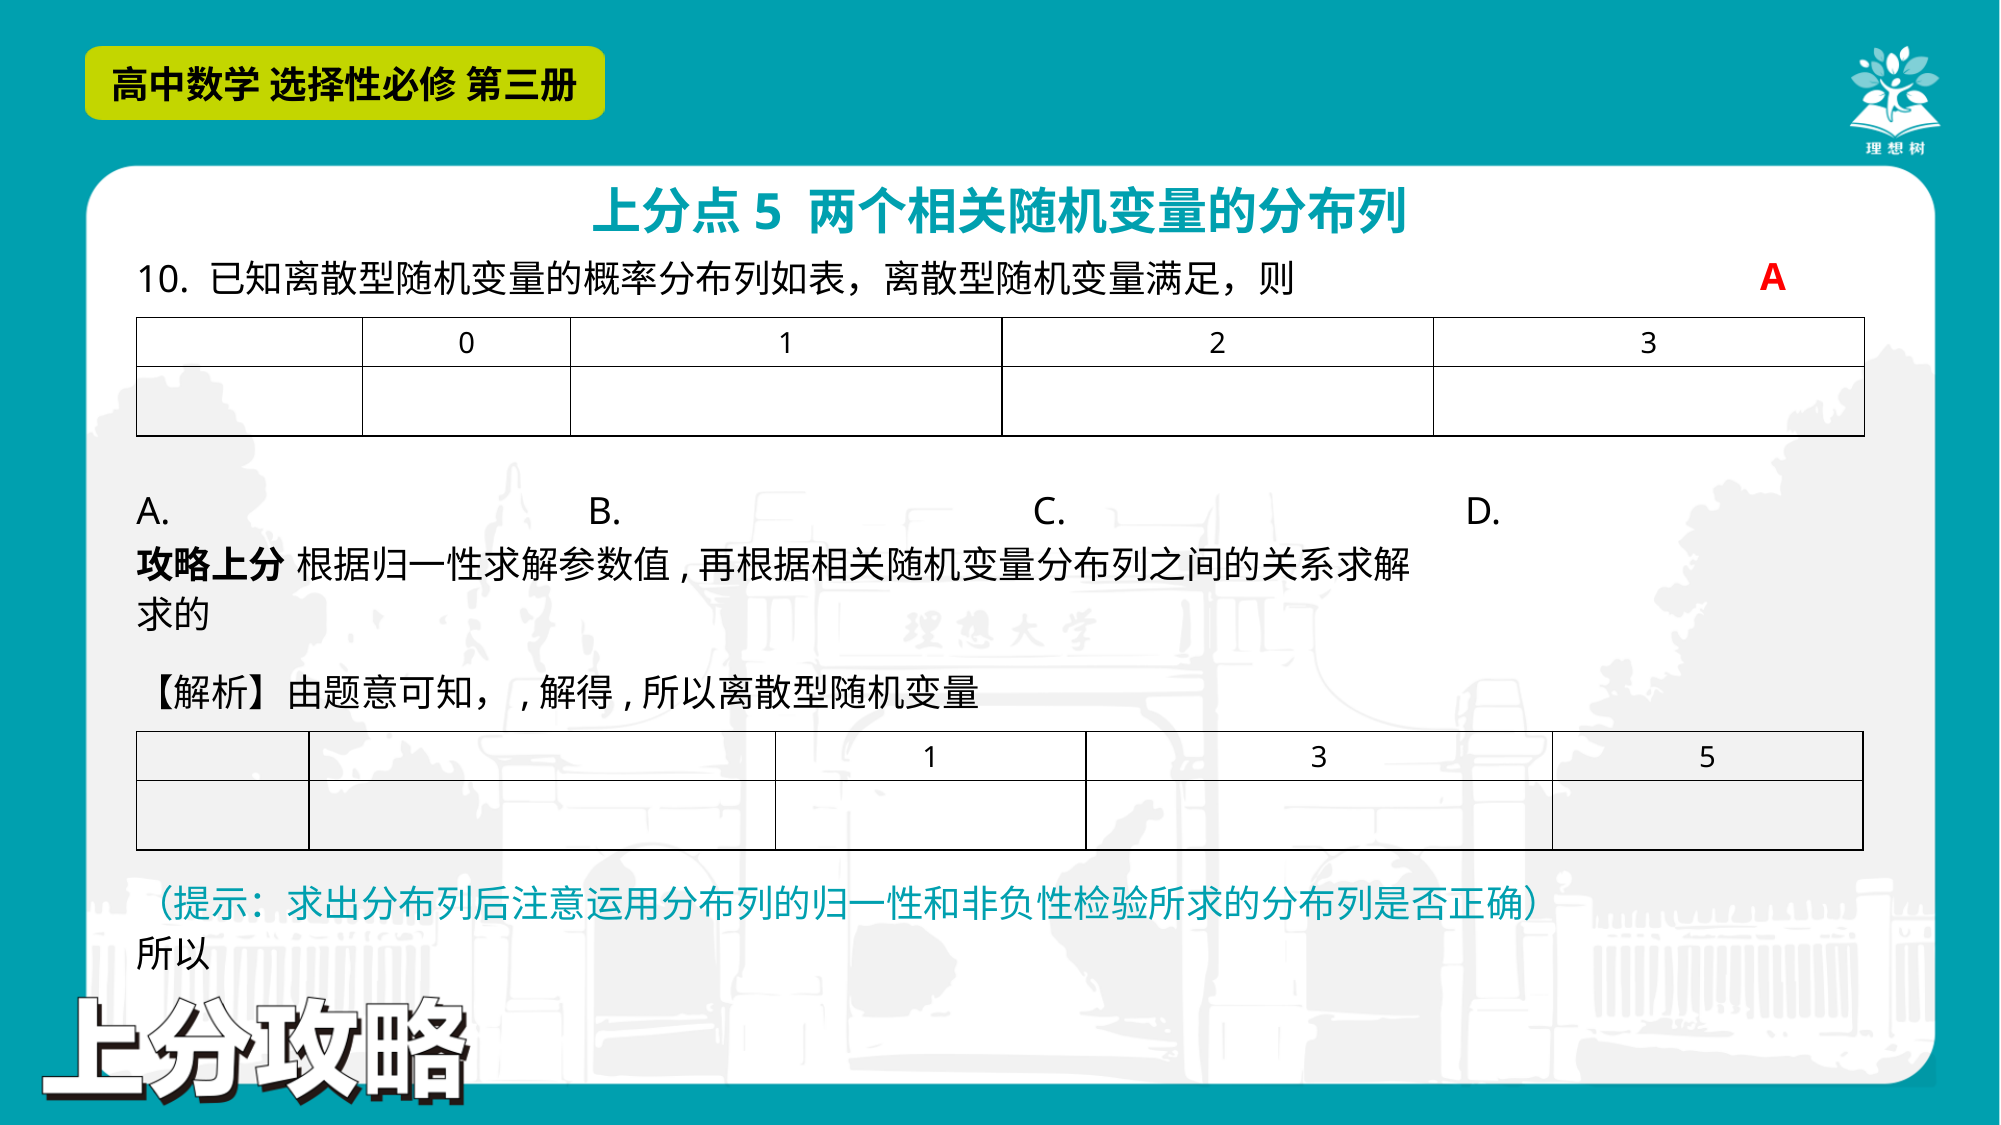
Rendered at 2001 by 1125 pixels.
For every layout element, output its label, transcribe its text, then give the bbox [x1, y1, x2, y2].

text_box A [1745, 246, 1801, 295]
picture [0, 0, 2000, 1125]
